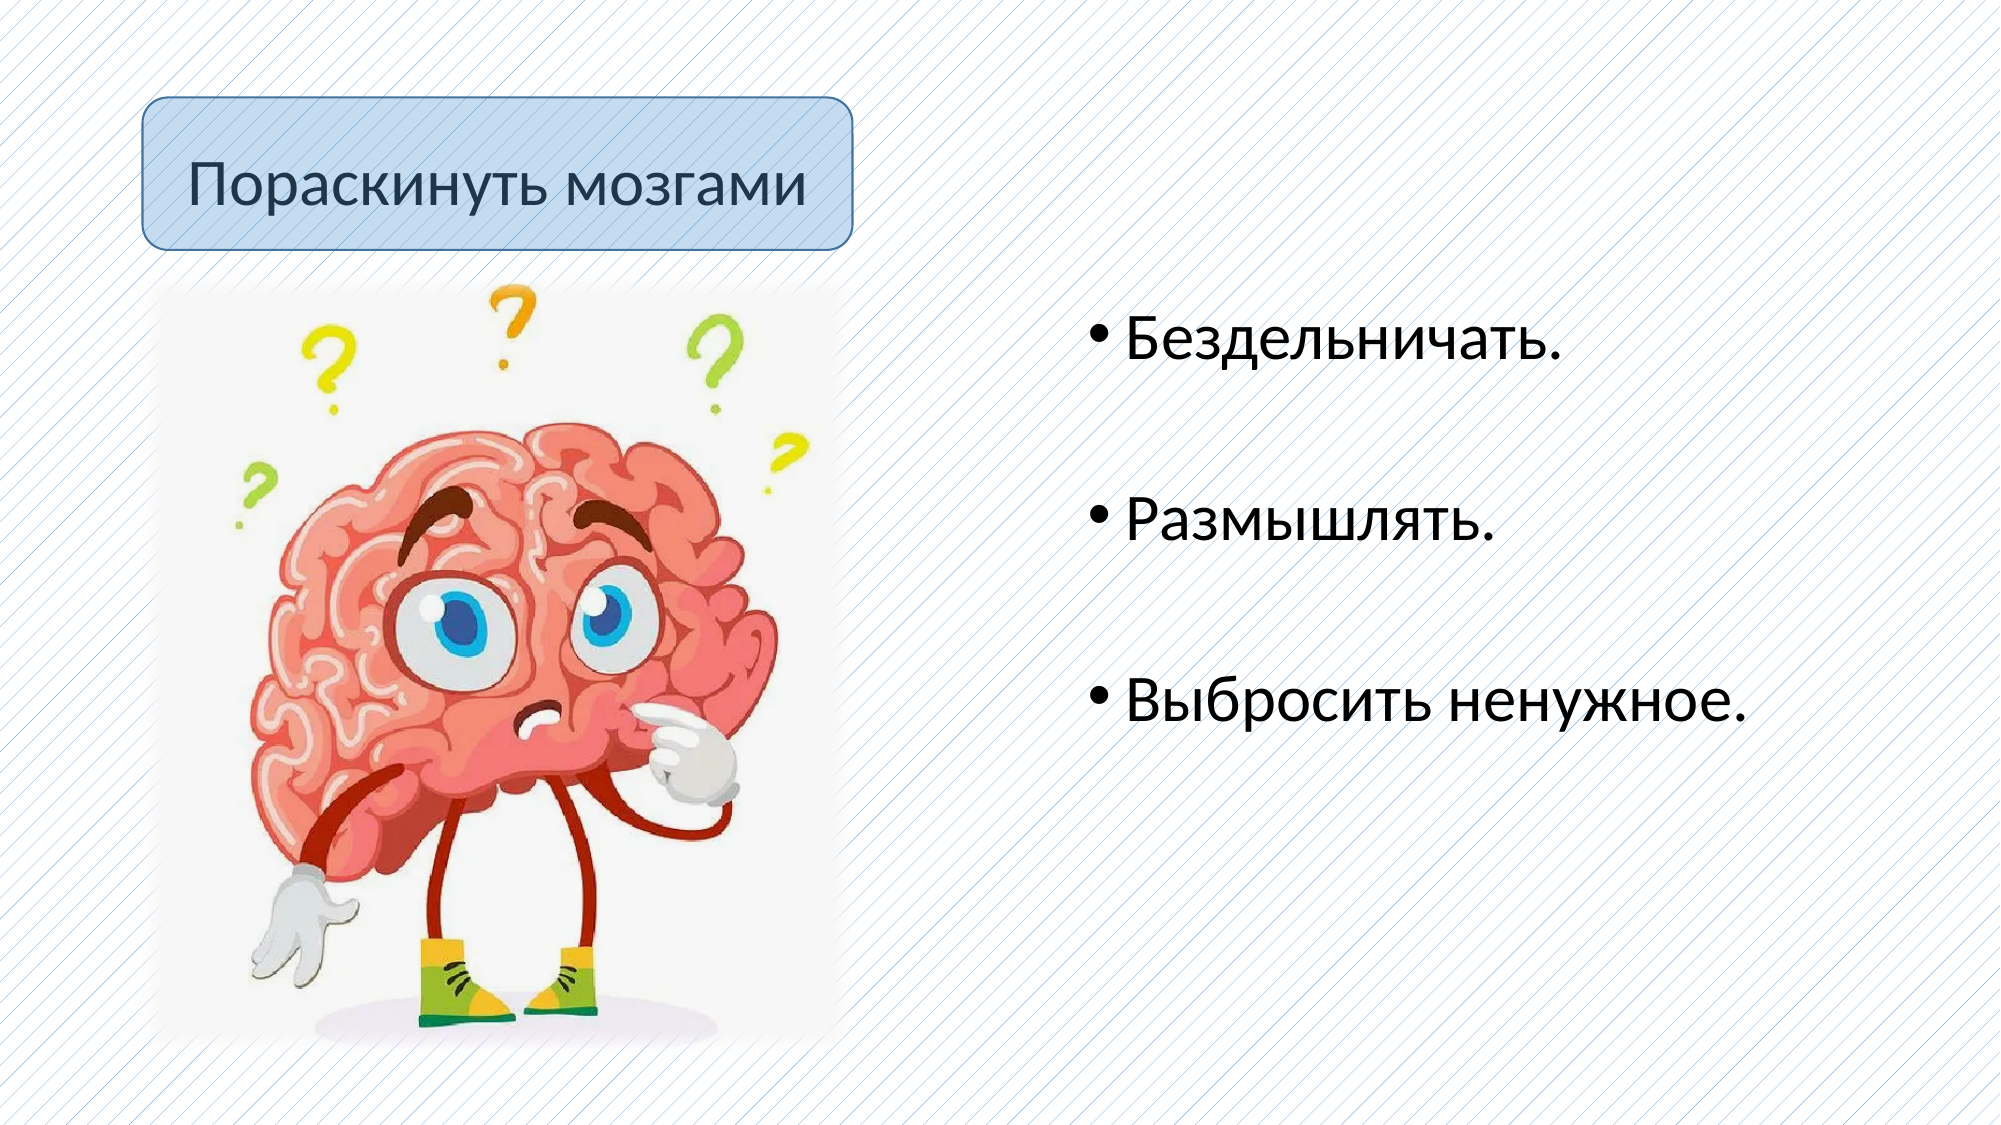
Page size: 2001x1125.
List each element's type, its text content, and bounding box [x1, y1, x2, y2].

text_box [141, 96, 854, 251]
picture [134, 266, 861, 1061]
list Бездельничать. Размышлять. Выбросить ненужное. [1072, 204, 1903, 1061]
